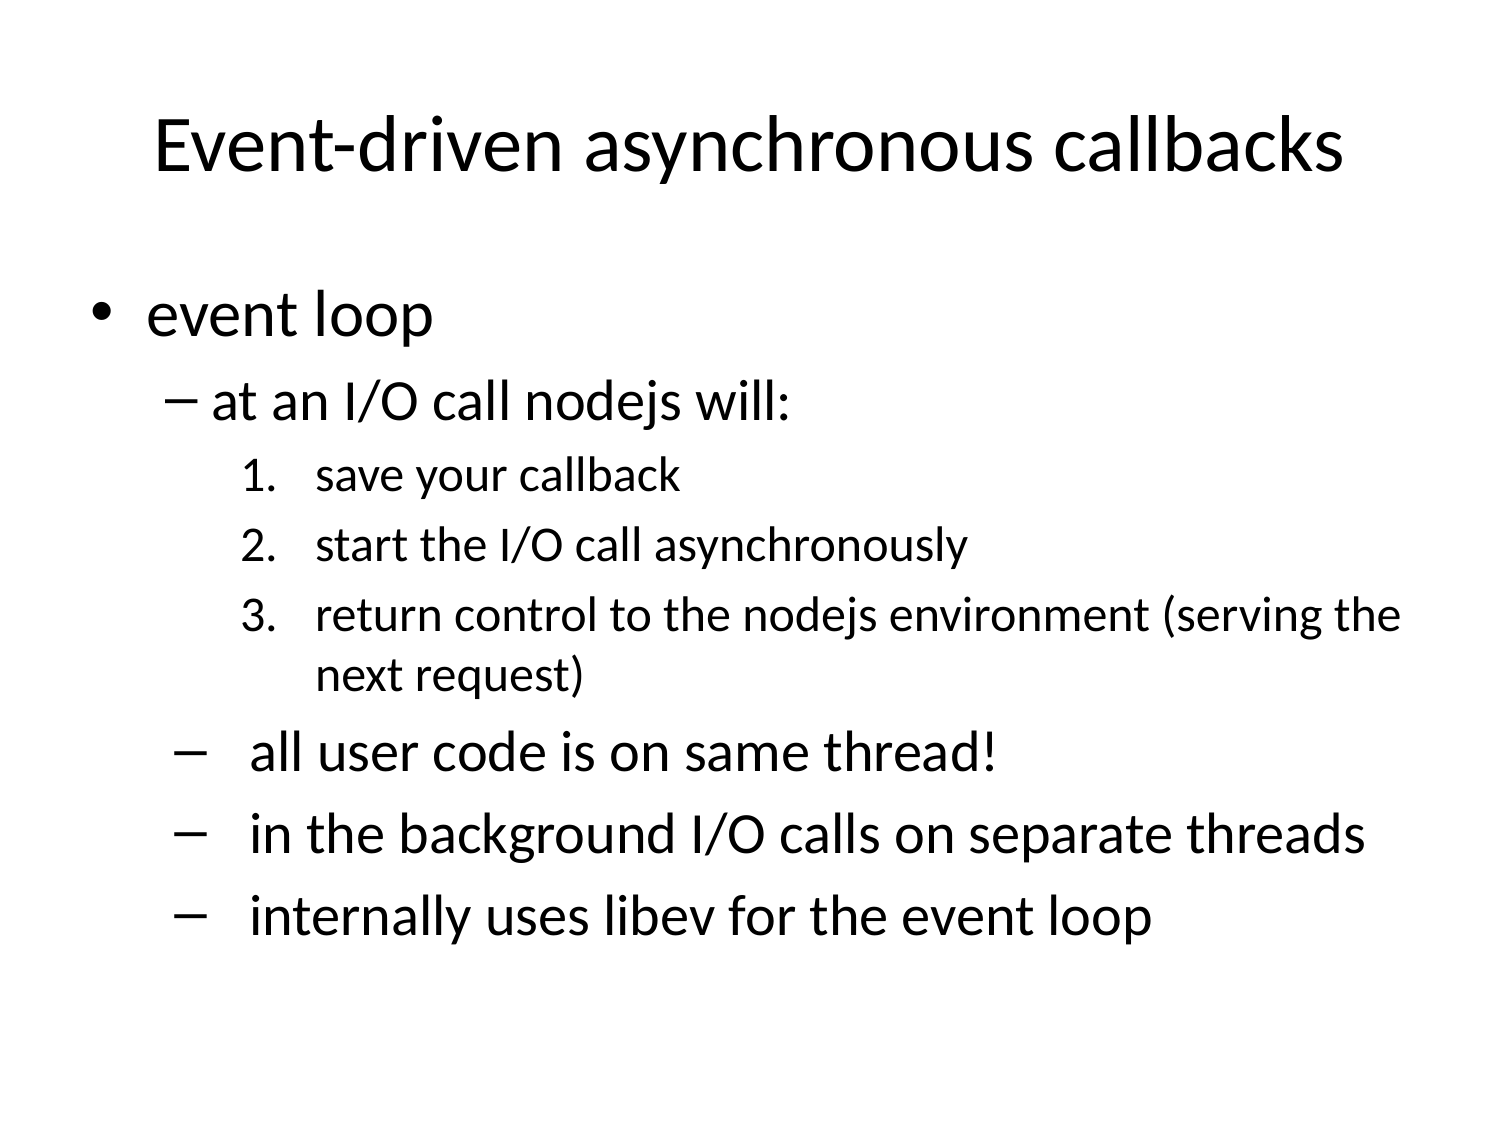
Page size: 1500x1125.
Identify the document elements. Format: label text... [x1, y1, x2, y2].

title Event-driven asynchronous callbacks [75, 45, 1425, 233]
list event loop at an I/O call nodejs will: save your callback start the I/O call asynchronously return control to the nodejs environment (serving the next request) all user code is on same thread! in the background I/O calls on separate threads internally uses libev for the event loop [75, 262, 1425, 1005]
